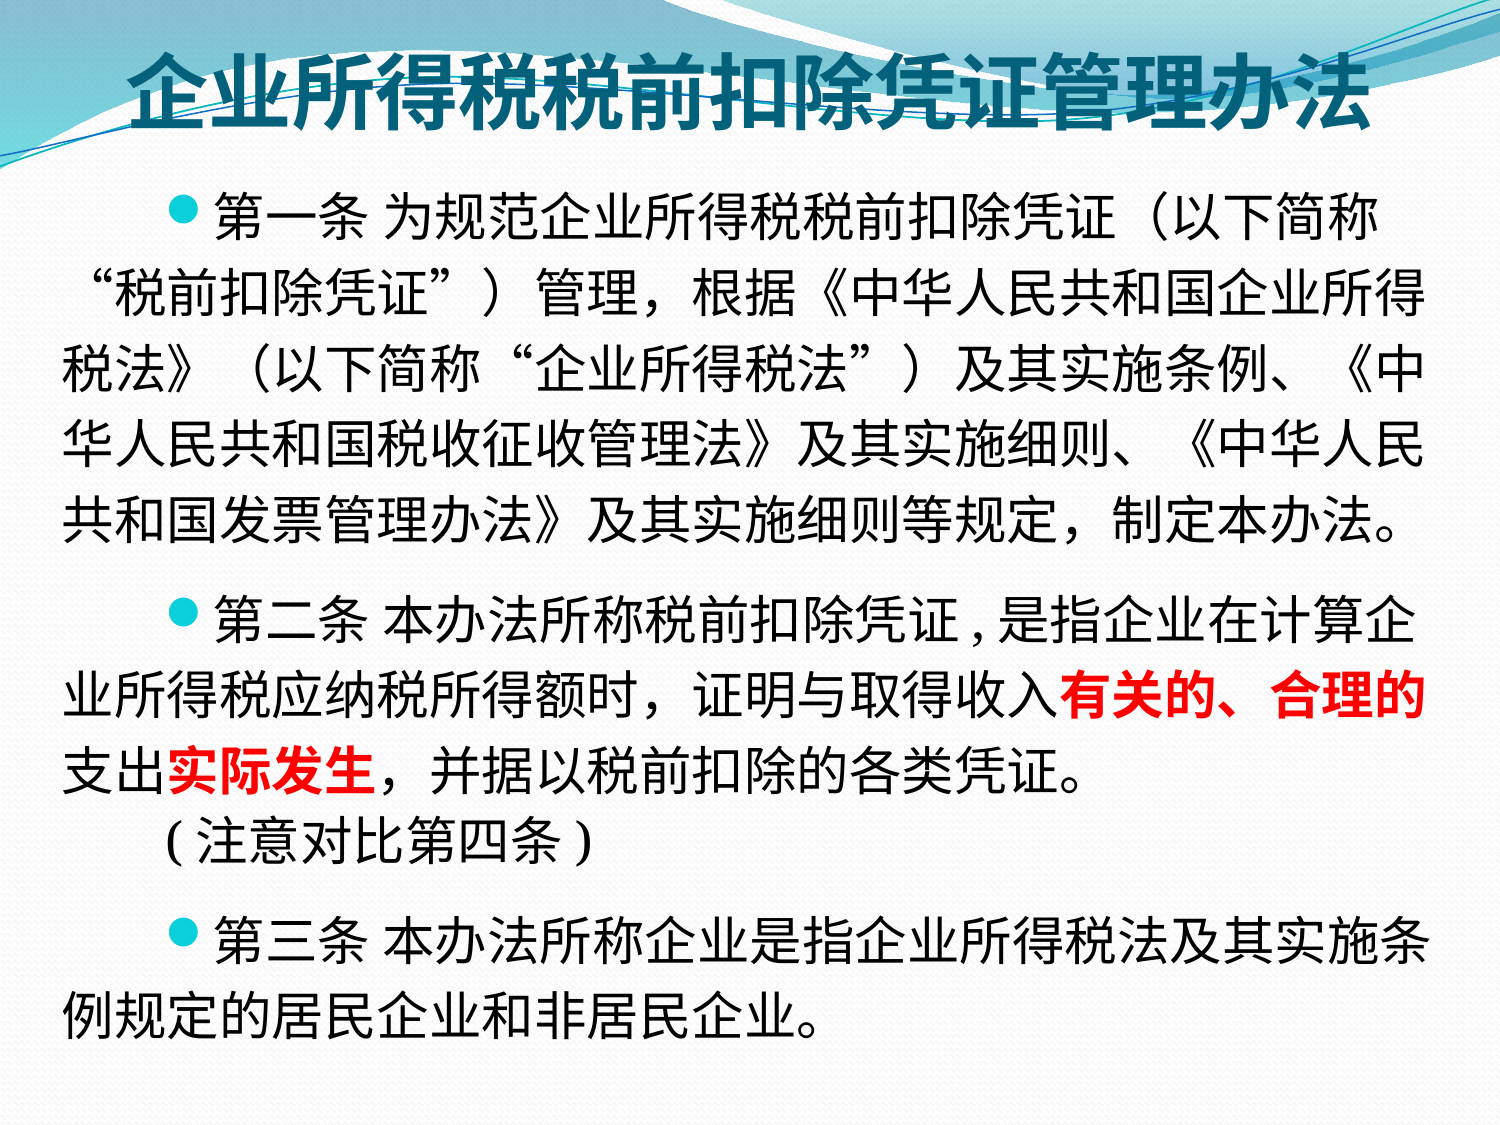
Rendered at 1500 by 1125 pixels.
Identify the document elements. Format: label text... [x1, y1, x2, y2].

list 第一条 为规范企业所得税税前扣除凭证（以下简称“税前扣除凭证”）管理，根据《中华人民共和国企业所得税法》（以下简称“企业所得税法”）及其实施条例、《中华人民共和国税收征收管理法》及其实施细则、《中华人民共和国发票管理办法》及其实施细则等规定，制定本办法。 第二条 本办法所称税前扣除凭证,是指企业在计算企业所得税应纳税所得额时，证明与取得收入有关的、合理的支出实际发生，并据以税前扣除的各类凭证。 (注意对比第四条) 第三条 本办法所称企业是指企业所得税法及其实施条例规定的居民企业和非居民企业。 [46, 164, 1454, 1125]
title 企业所得税税前扣除凭证管理办法 [75, 11, 1425, 141]
